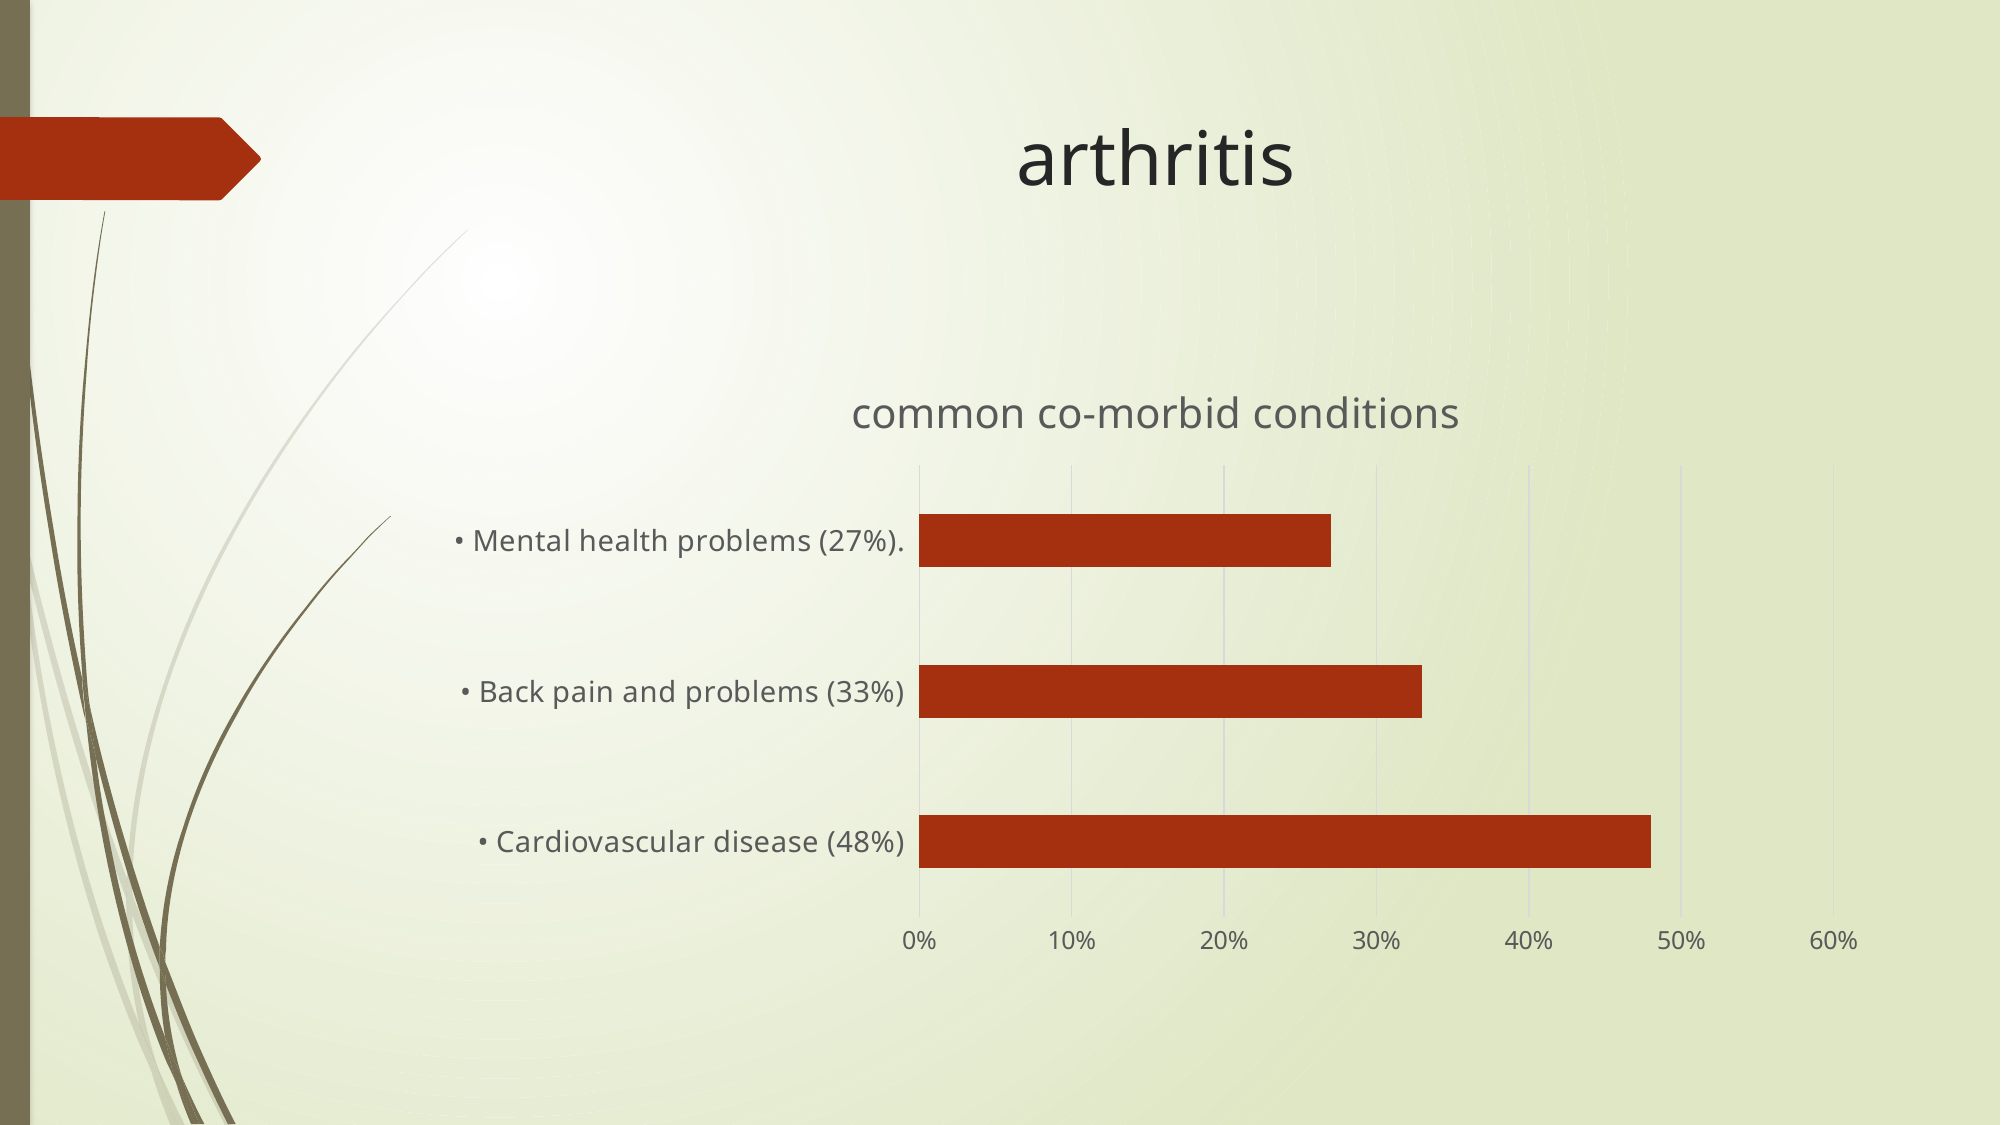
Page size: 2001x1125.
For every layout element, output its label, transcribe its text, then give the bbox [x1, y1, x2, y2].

title arthritis [425, 102, 1888, 313]
chart [424, 349, 1888, 971]
